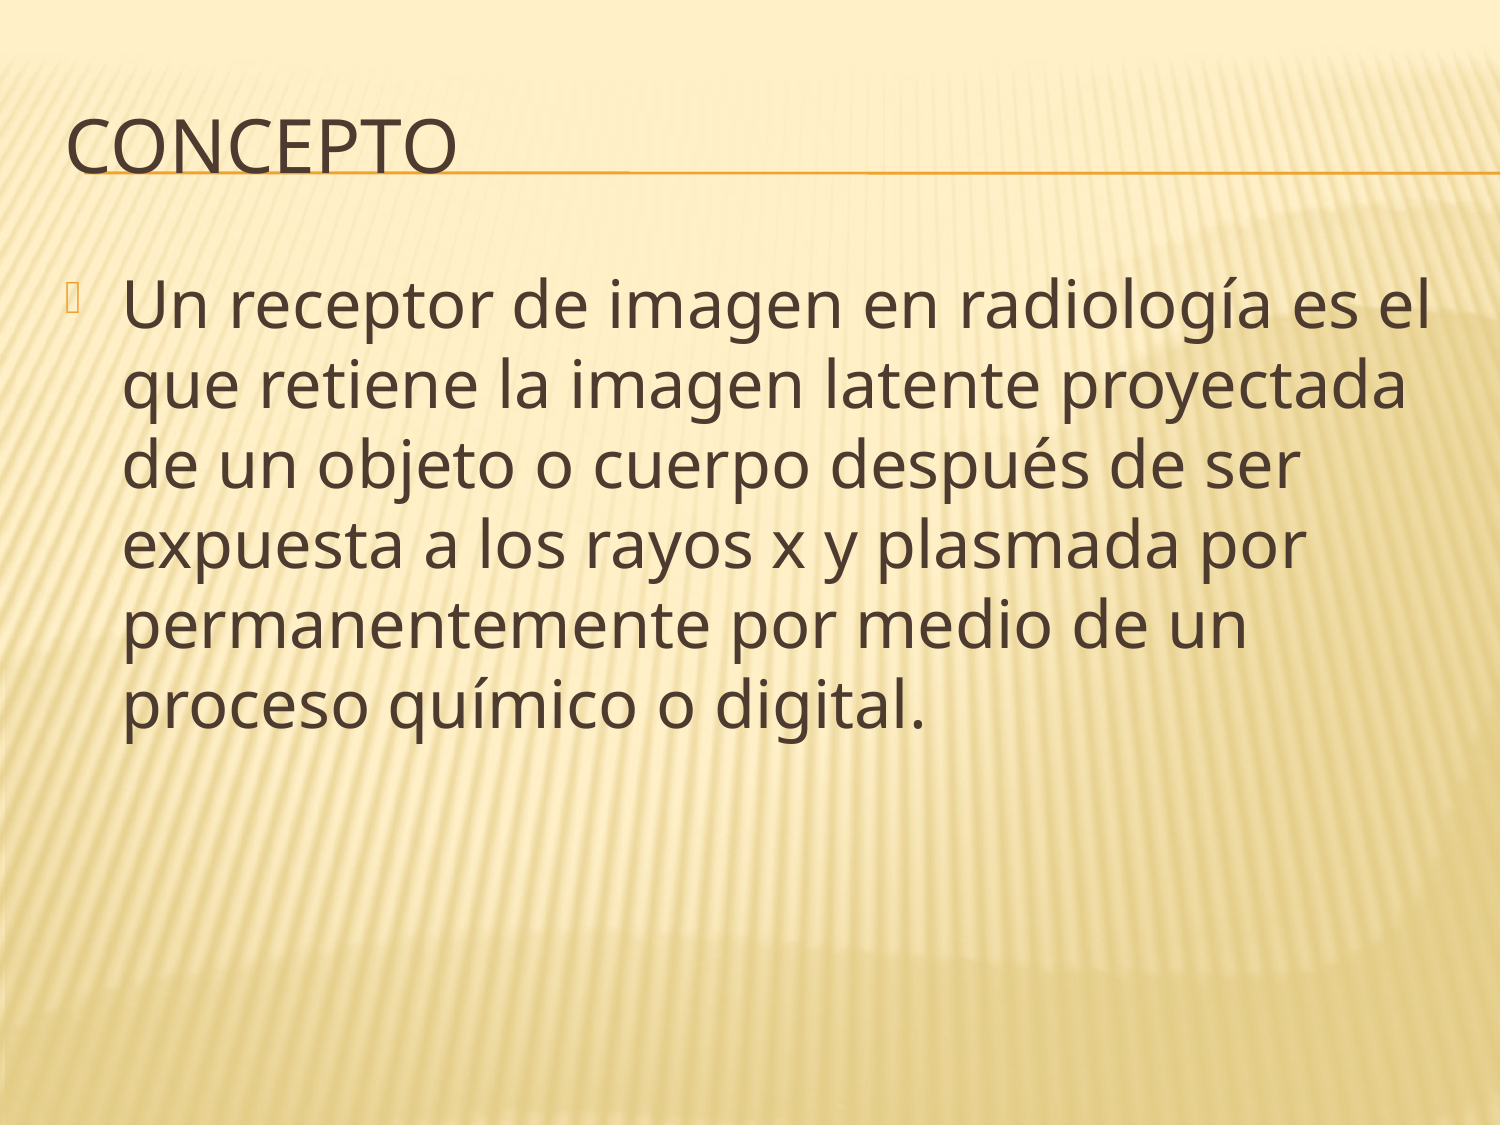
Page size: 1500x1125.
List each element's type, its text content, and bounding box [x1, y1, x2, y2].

list Un receptor de imagen en radiología es el que retiene la imagen latente proyectada de un objeto o cuerpo después de ser expuesta a los rayos x y plasmada por permanentemente por medio de un proceso químico o digital. [50, 254, 1475, 998]
title CONCEPTO [50, 75, 1475, 213]
